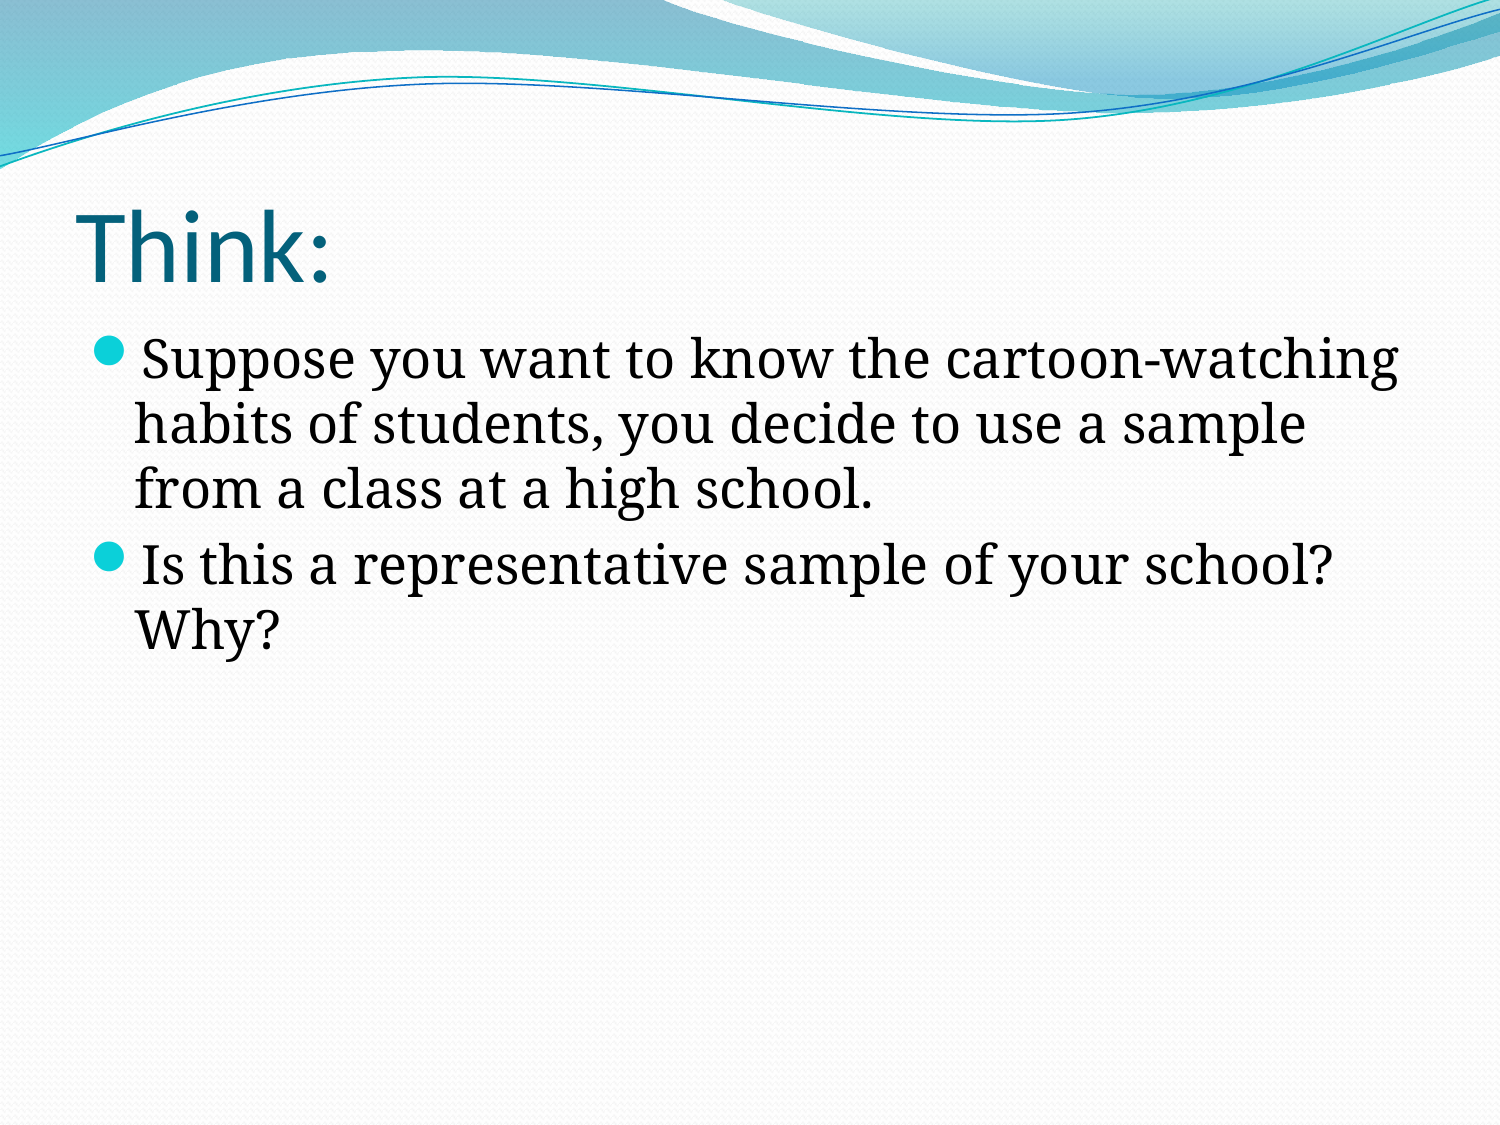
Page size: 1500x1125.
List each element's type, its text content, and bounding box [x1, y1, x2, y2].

list Suppose you want to know the cartoon-watching habits of students, you decide to use a sample from a class at a high school. Is this a representative sample of your school? Why? [75, 317, 1425, 1038]
title Think: [75, 115, 1425, 303]
